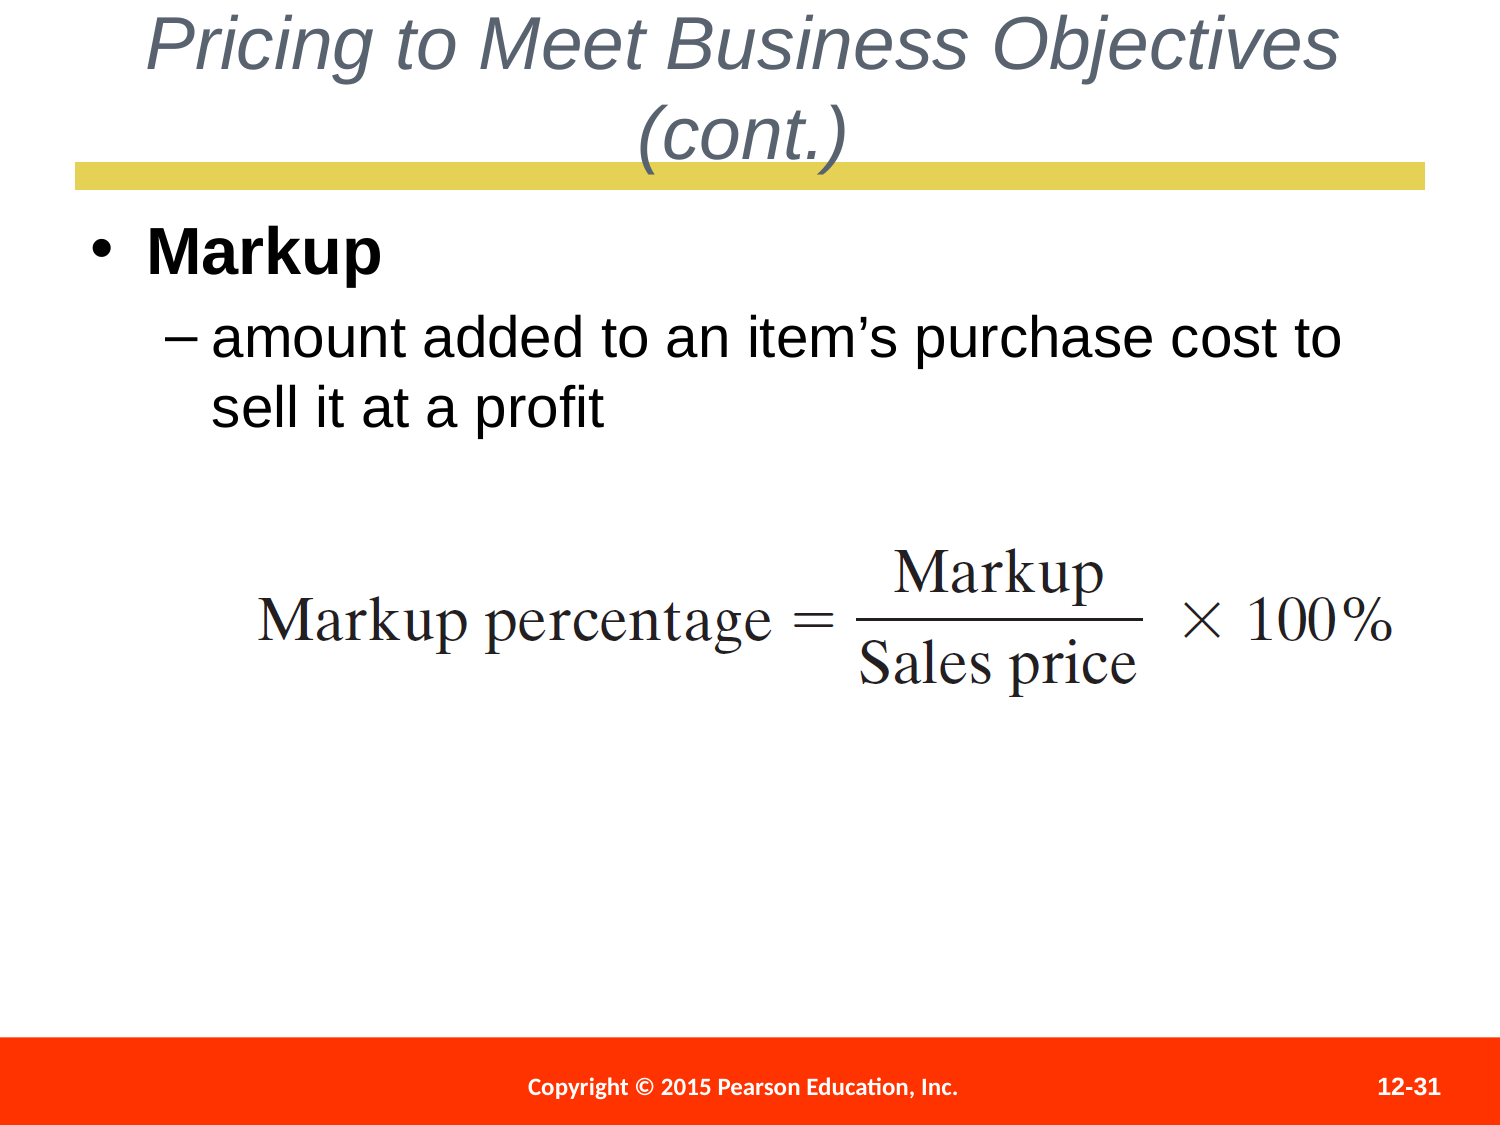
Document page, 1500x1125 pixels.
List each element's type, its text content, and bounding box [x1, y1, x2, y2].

text_box Pricing to Meet Business Objectives (cont.) [50, 32, 1438, 138]
list Markup amount added to an item’s purchase cost to sell it at a profit [74, 199, 1426, 1006]
picture [212, 499, 1430, 738]
picture [75, 162, 1425, 190]
